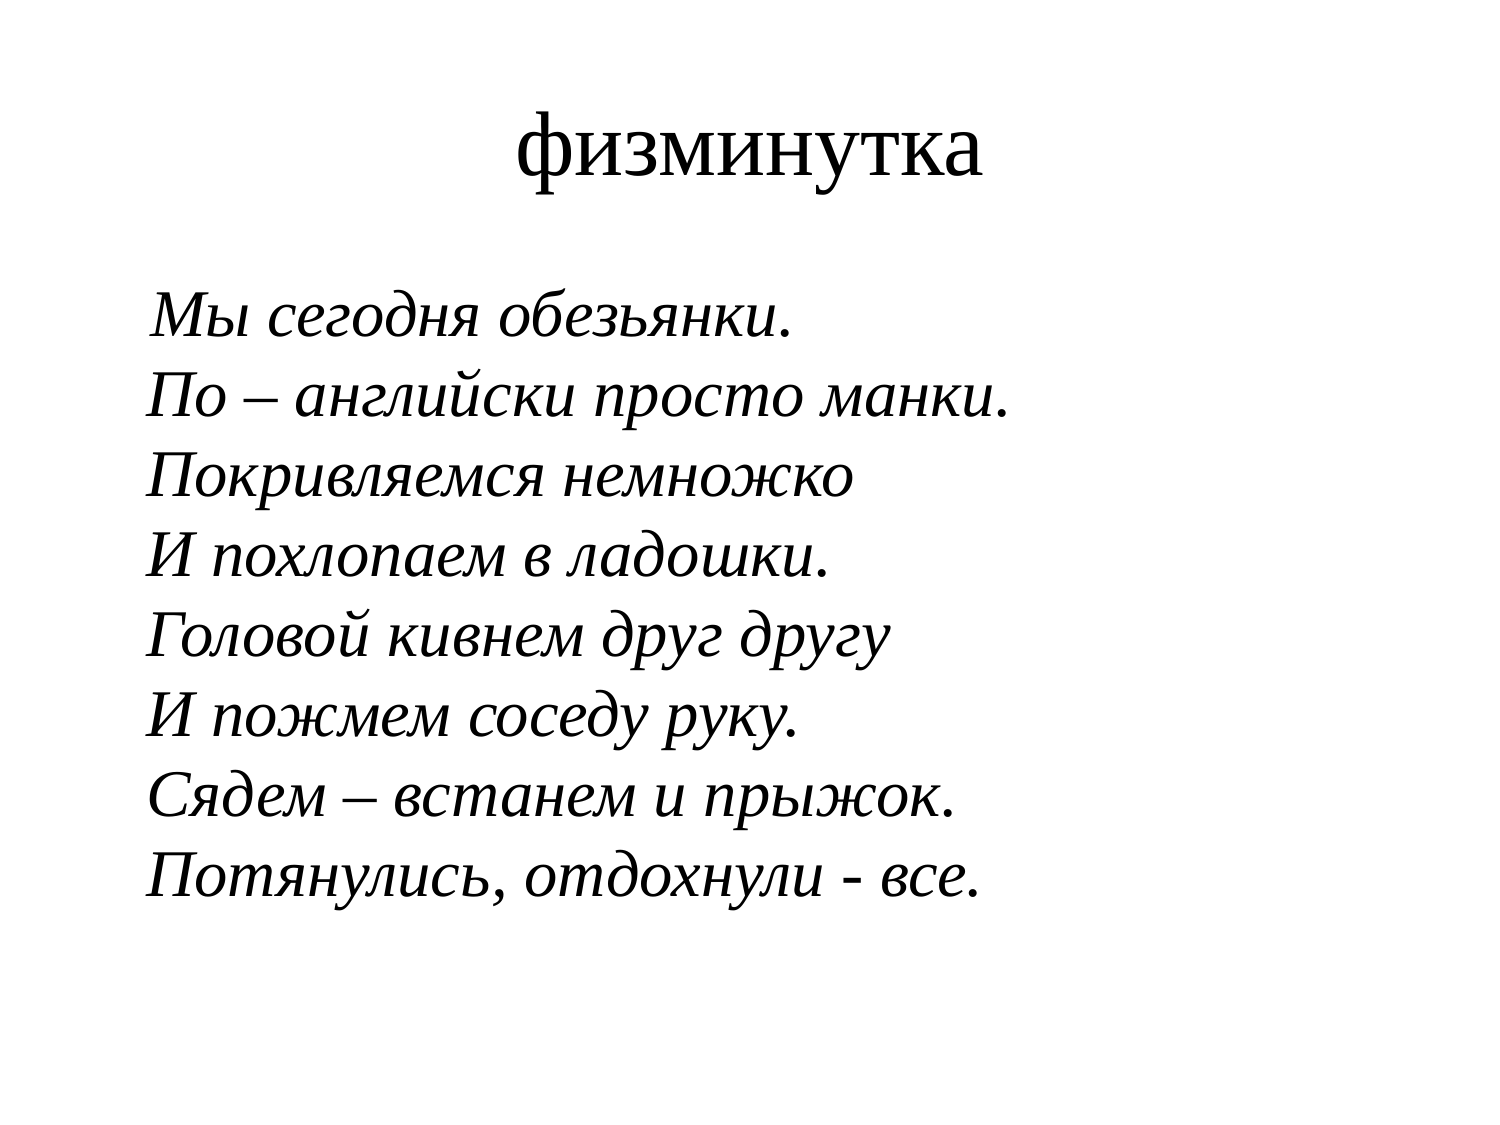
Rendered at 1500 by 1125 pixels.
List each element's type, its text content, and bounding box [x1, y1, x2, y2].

title физминутка [75, 45, 1425, 233]
list Мы сегодня обезьянки. По – английски просто манки. Покривляемся немножко И похлопаем в ладошки. Головой кивнем друг другу И пожмем соседу руку. Сядем – встанем и прыжок. Потянулись, отдохнули - все. [75, 262, 1425, 1005]
